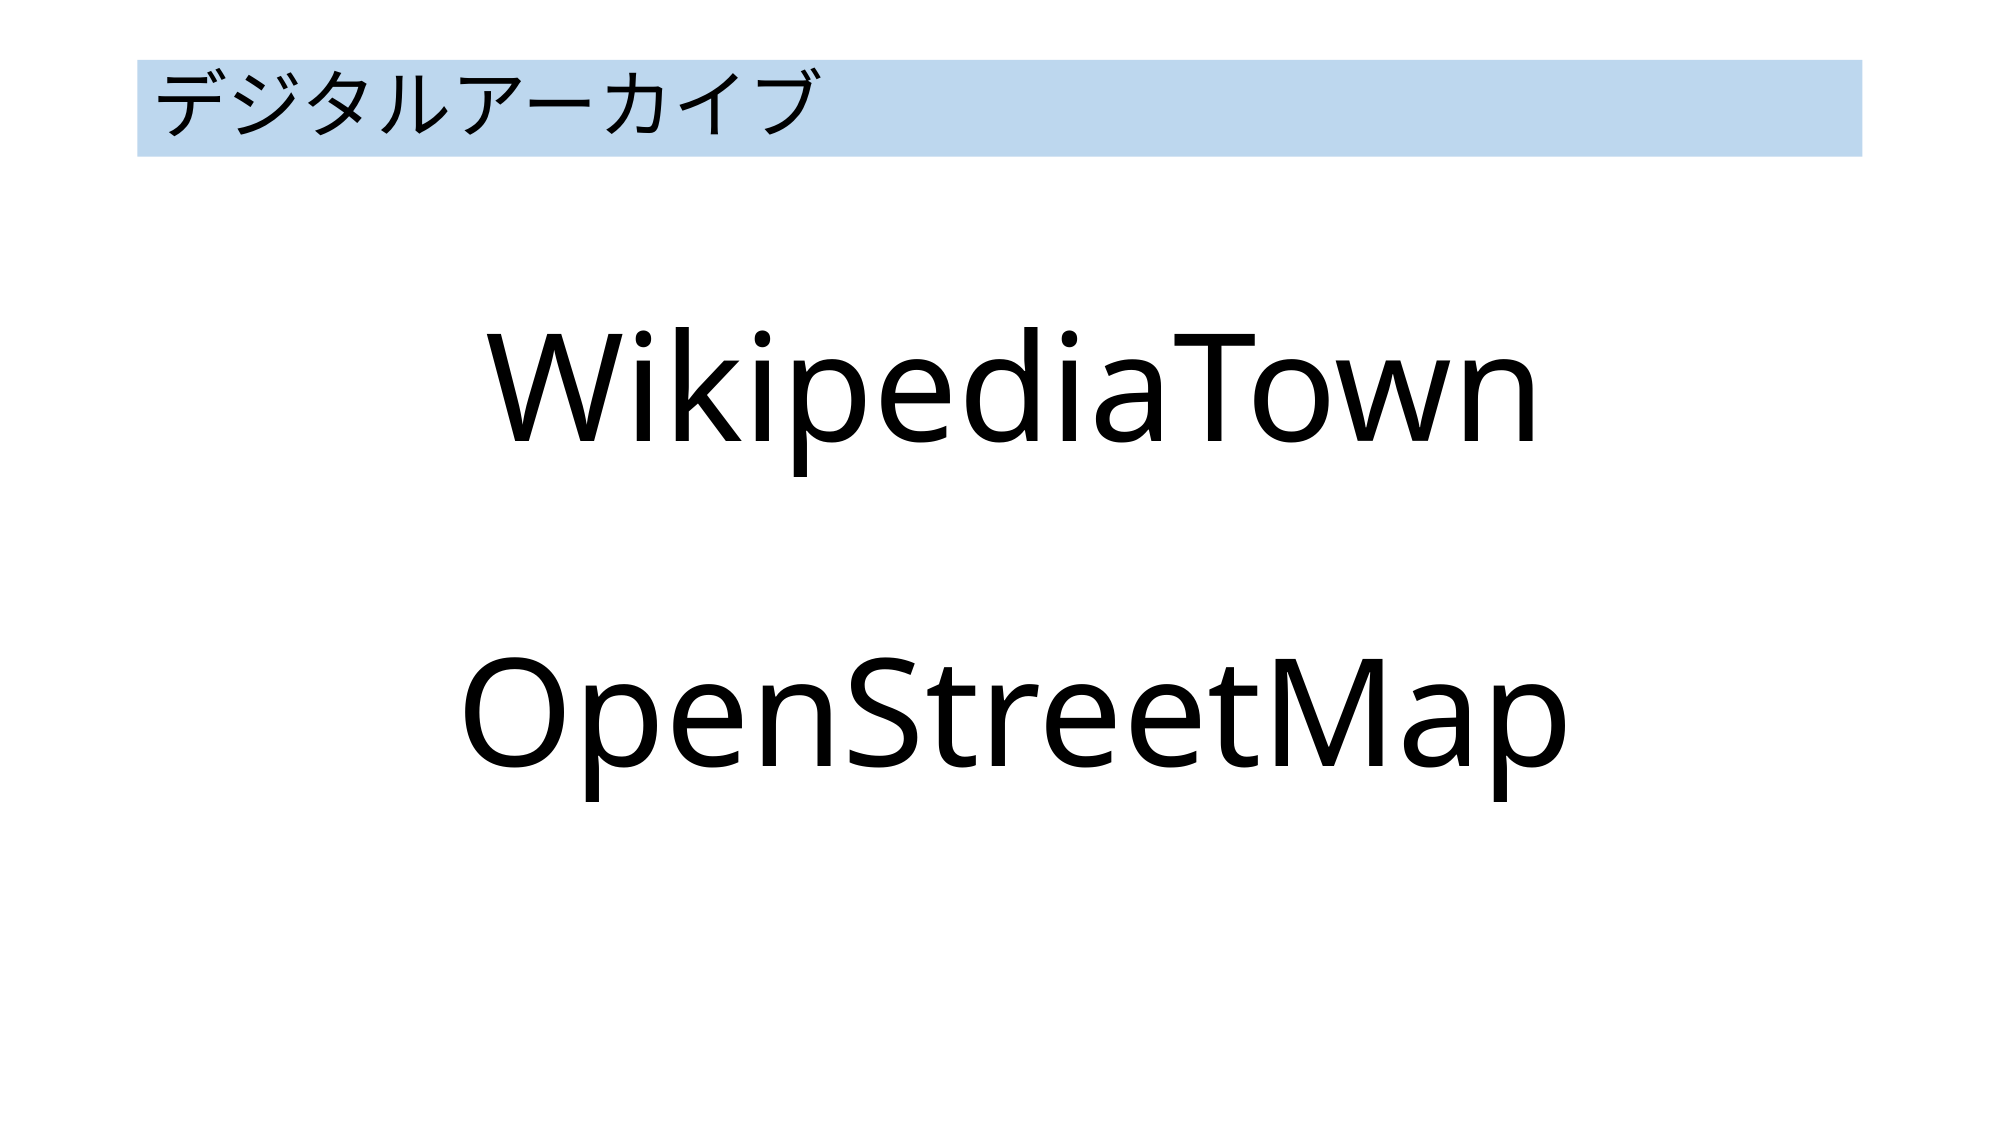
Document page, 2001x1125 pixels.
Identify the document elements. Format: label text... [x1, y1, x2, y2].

title デジタルアーカイブ [137, 59, 1863, 157]
list WikipediaTown OpenStreetMap [137, 181, 1863, 1014]
